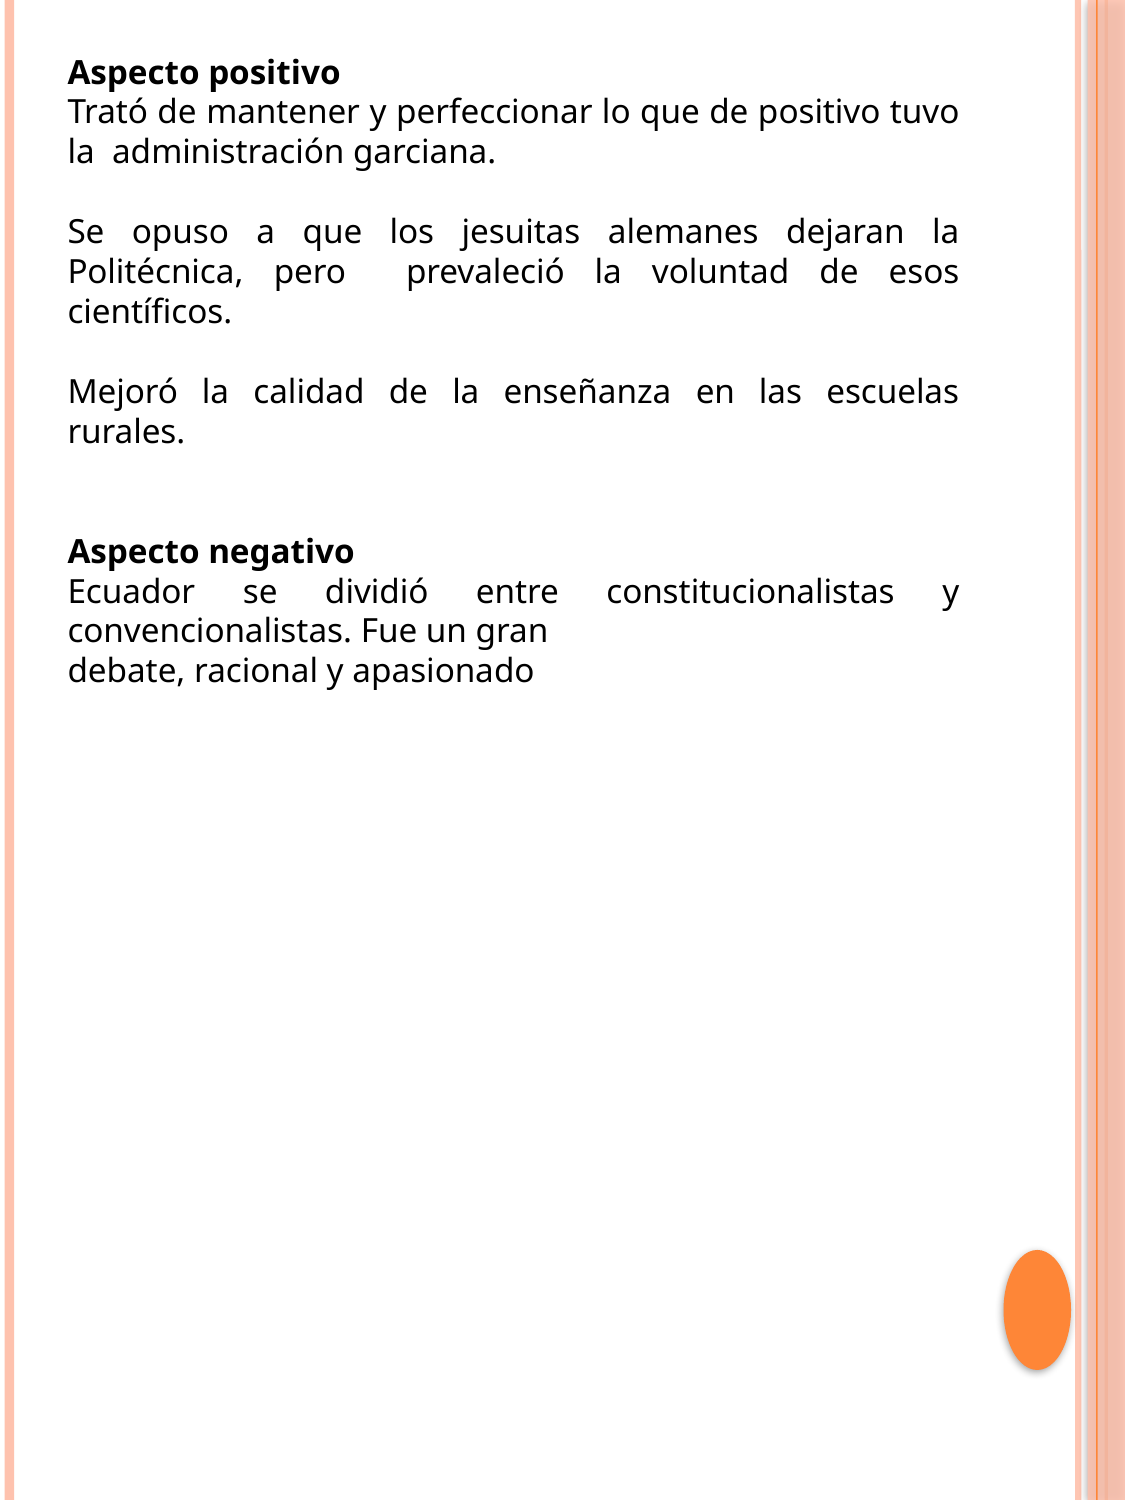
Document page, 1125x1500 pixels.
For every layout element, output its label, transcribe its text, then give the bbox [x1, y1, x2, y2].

text_box Aspecto positivo Trató de mantener y perfeccionar lo que de positivo tuvo la administración garciana. Se opuso a que los jesuitas alemanes dejaran la Politécnica, pero prevaleció la voluntad de esos científicos. Mejoró la calidad de la enseñanza en las escuelas rurales. Aspecto negativo Ecuador se dividió entre constitucionalistas y convencionalistas. Fue un gran debate, racional y apasionado [52, 43, 976, 777]
